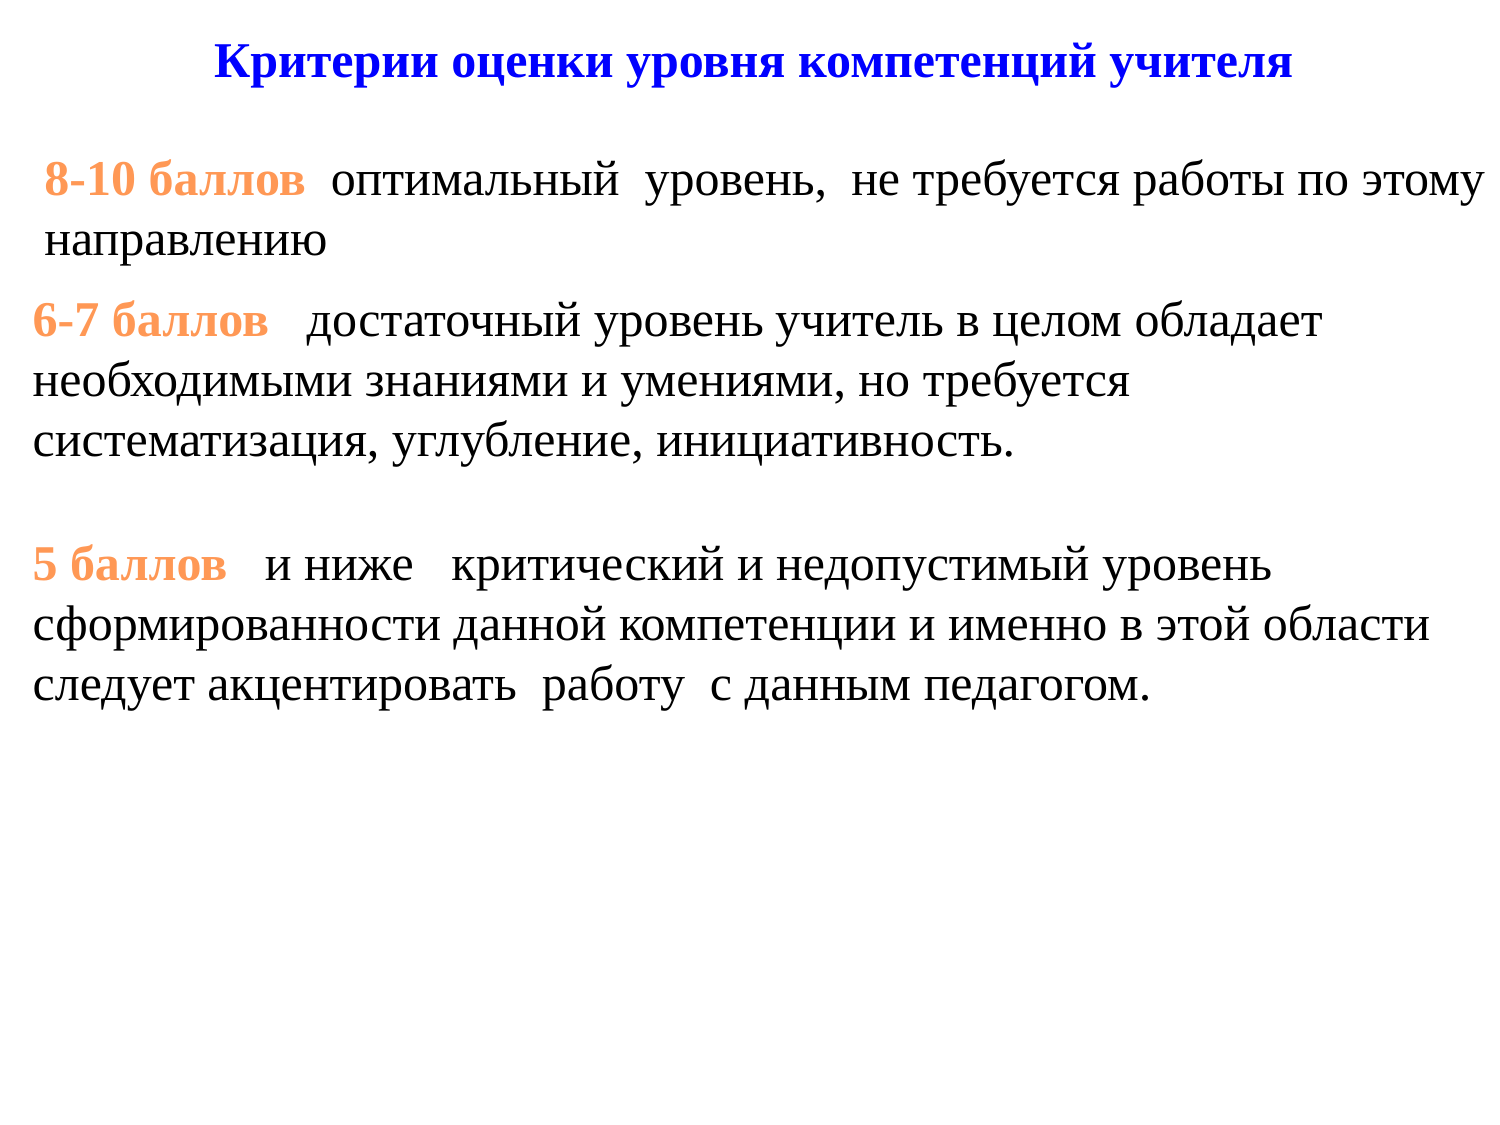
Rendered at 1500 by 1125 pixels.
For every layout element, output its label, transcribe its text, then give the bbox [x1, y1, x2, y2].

text_box 8-10 баллов оптимальный уровень, не требуется работы по этому направлению [29, 137, 1500, 273]
text_box 6-7 баллов достаточный уровень учитель в целом обладает необходимыми знаниями и умениями, но требуется систематизация, углубление, инициативность. [17, 278, 1483, 474]
text_box Критерии оценки уровня компетенций учителя [135, 19, 1372, 95]
text_box 5 баллов и ниже критический и недопустимый уровень сформированности данной компетенции и именно в этой области следует акцентировать работу с данным педагогом. [17, 522, 1471, 718]
